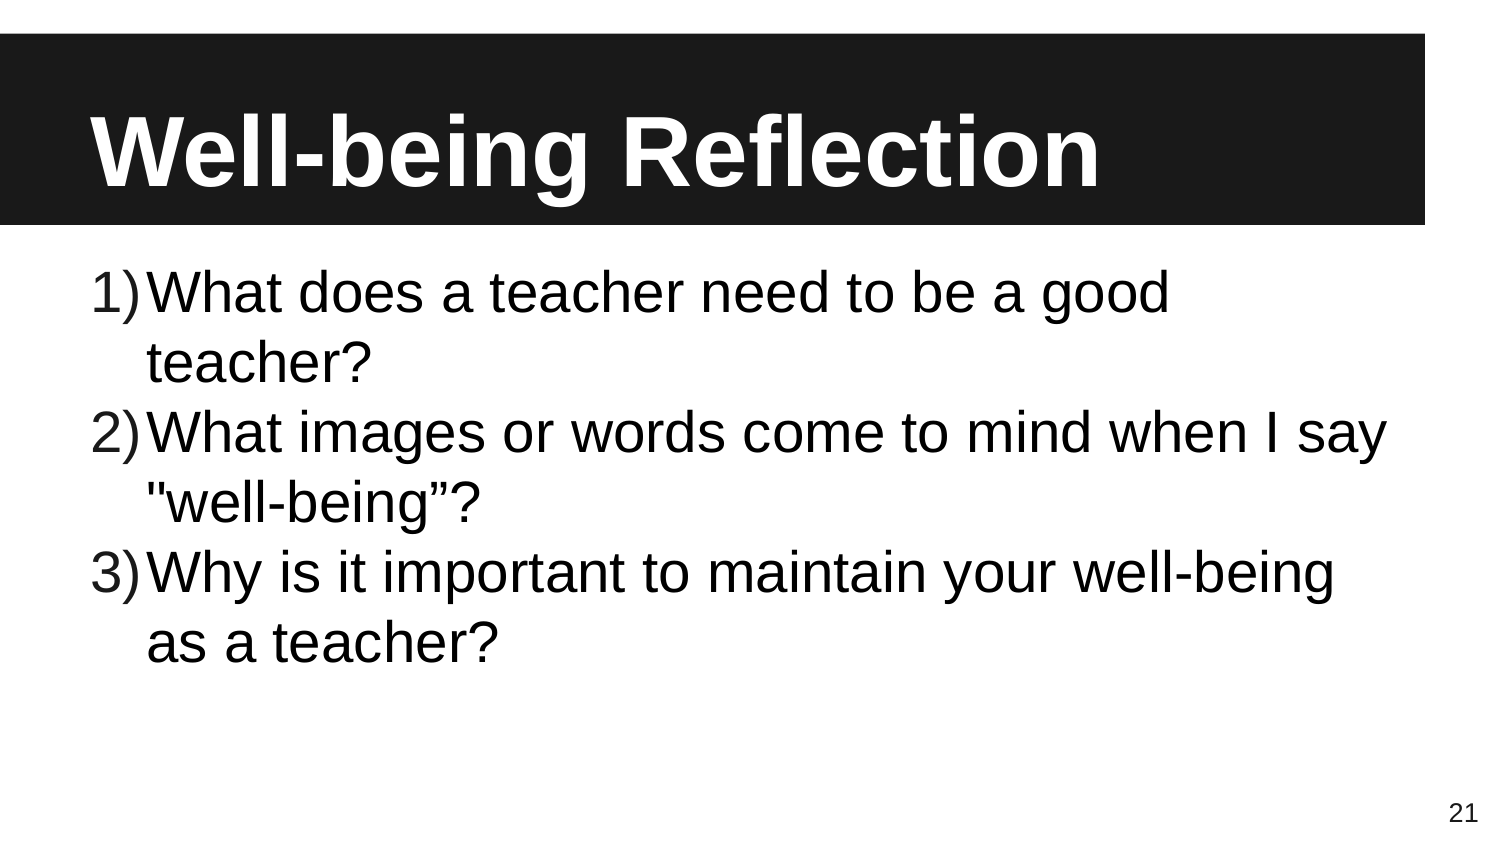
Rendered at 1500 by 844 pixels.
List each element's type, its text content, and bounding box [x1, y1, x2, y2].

slide_number 21 [1403, 779, 1494, 844]
title Well-being Reflection [75, 33, 1425, 221]
list What does a teacher need to be a good teacher? What images or words come to mind when I say "well-being”? Why is it important to maintain your well-being as a teacher? [75, 239, 1425, 808]
